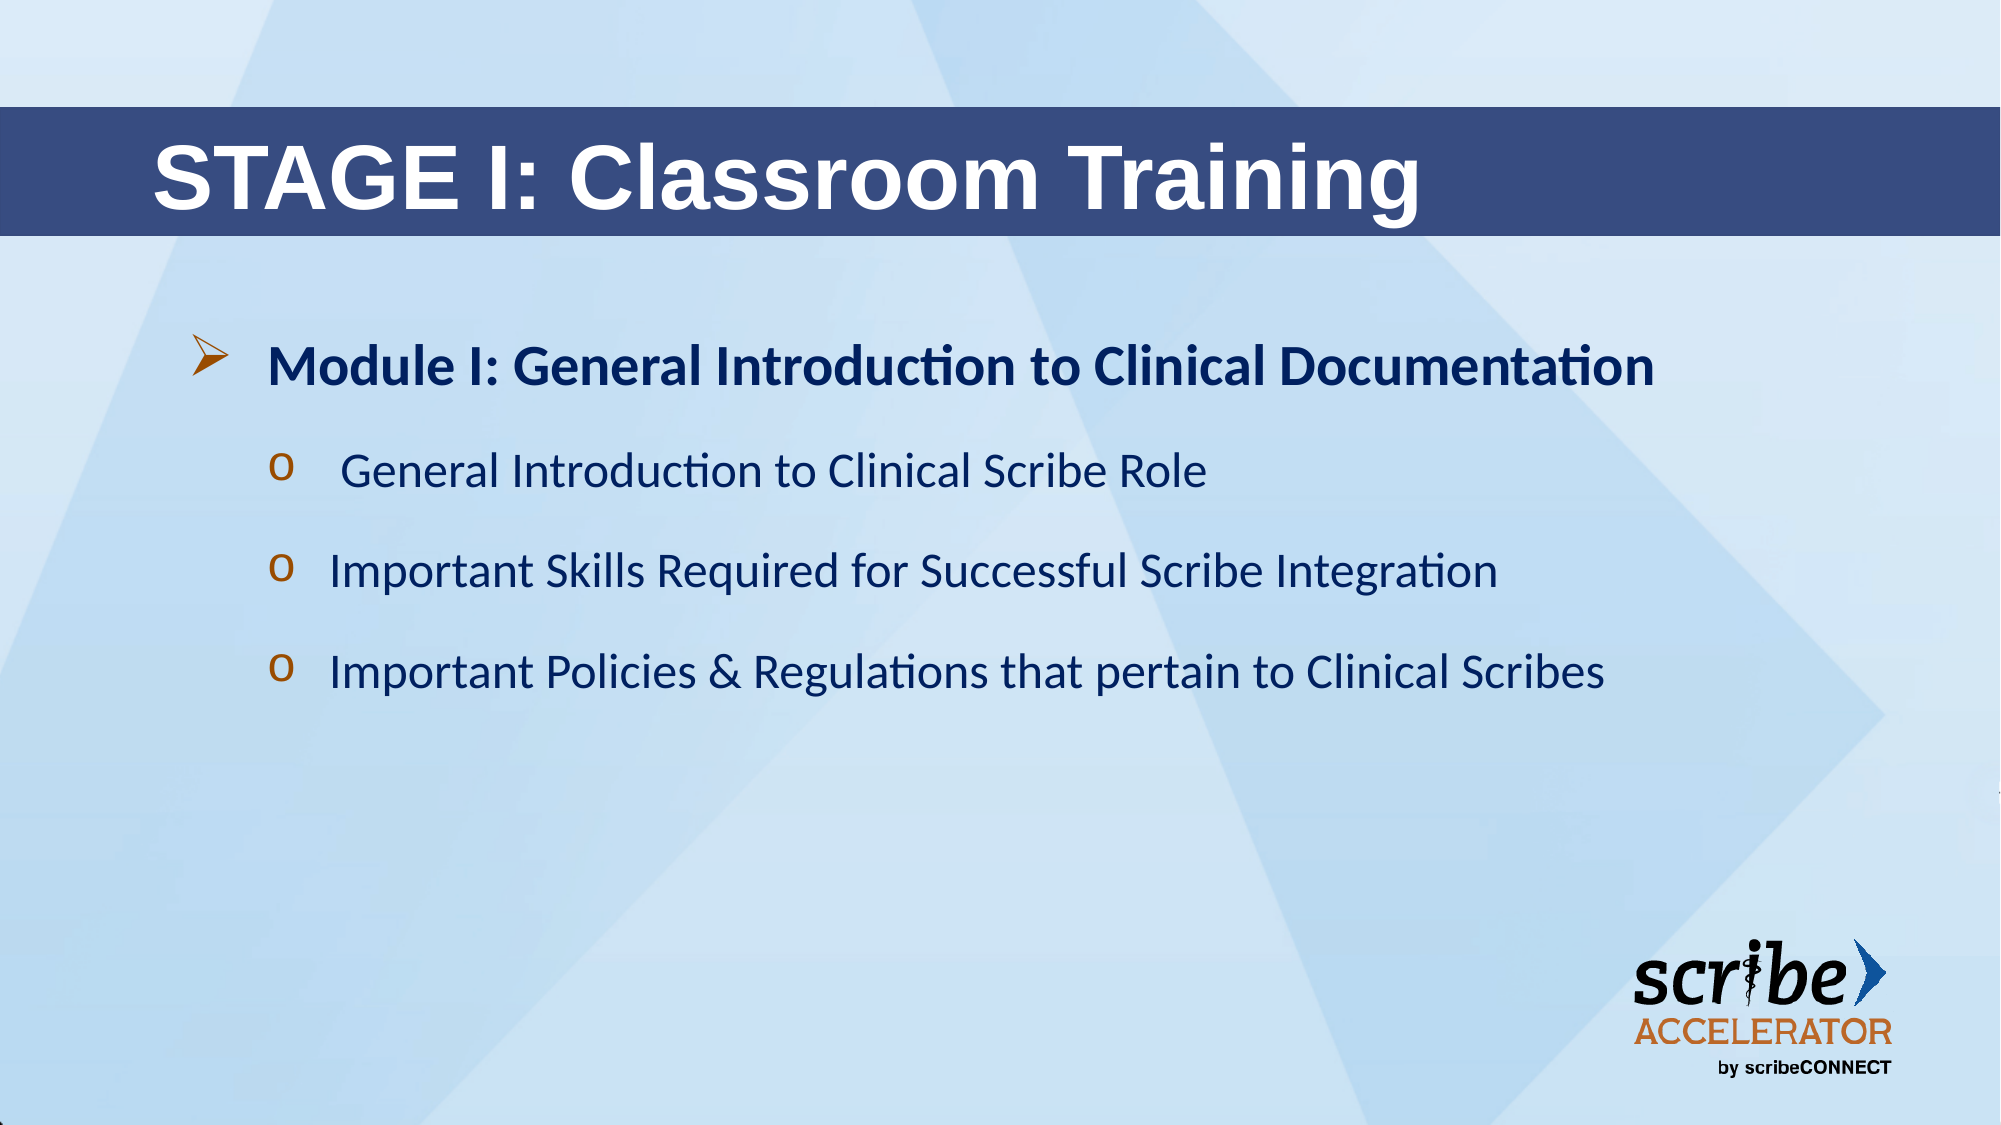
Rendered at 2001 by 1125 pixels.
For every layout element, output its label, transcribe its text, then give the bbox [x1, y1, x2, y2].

picture [0, 0, 2001, 107]
list Module I: General Introduction to Clinical Documentation General Introduction to Clinical Scribe Role Important Skills Required for Successful Scribe Integration Important Policies & Regulations that pertain to Clinical Scribes [164, 289, 1836, 992]
title STAGE I: Classroom Training [137, 70, 1863, 289]
picture [0, 236, 2001, 1125]
text_box [1759, 956, 2000, 1125]
